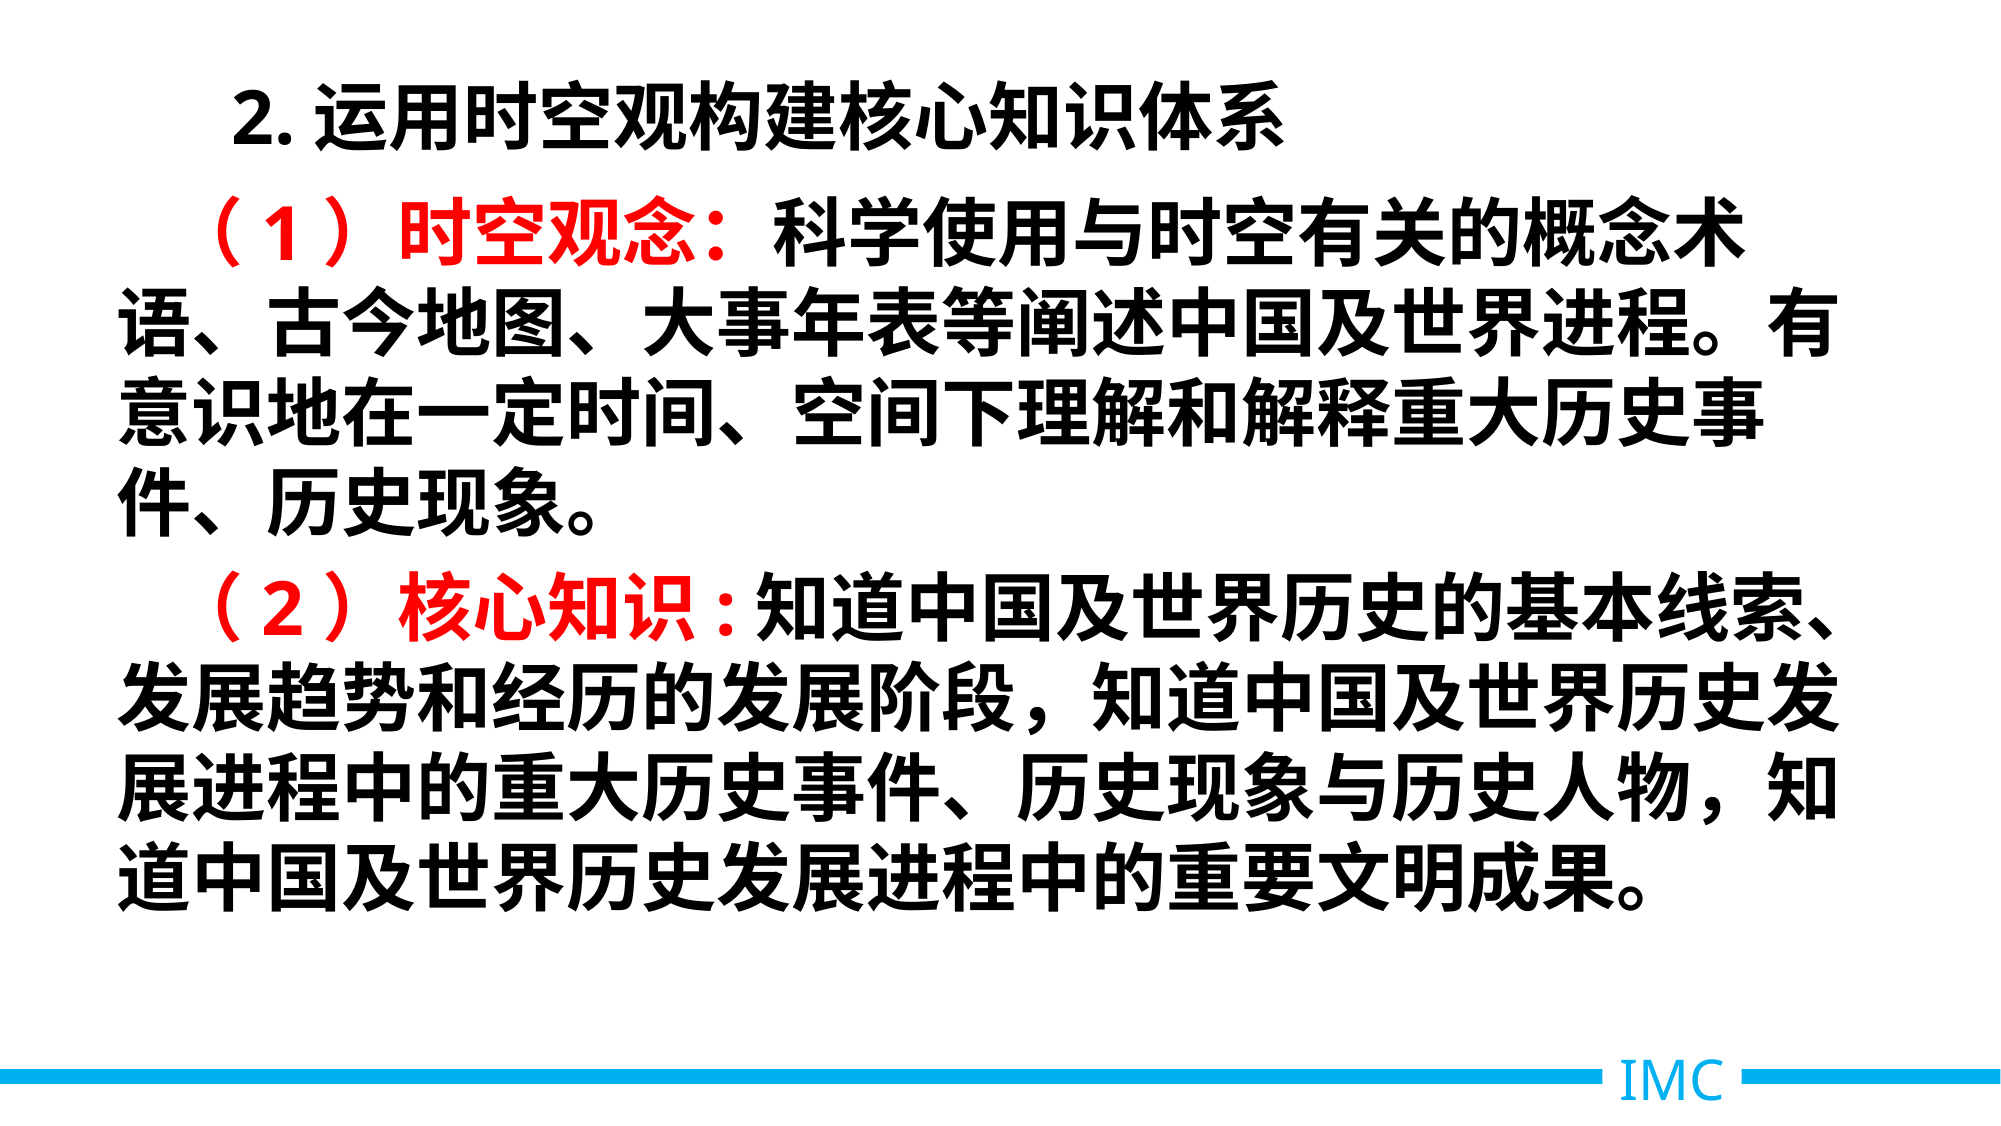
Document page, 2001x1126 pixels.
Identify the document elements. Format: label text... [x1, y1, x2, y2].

title 2.运用时空观构建核心知识体系 [91, 70, 1893, 160]
list （1）时空观念：科学使用与时空有关的概念术语、古今地图、大事年表等阐述中国及世界进程。有意识地在一定时间、空间下理解和解释重大历史事件、历史现象。 （2）核心知识:知道中国及世界历史的基本线索、发展趋势和经历的发展阶段，知道中国及世界历史发展进程中的重大历史事件、历史现象与历史人物，知道中国及世界历史发展进程中的重要文明成果。 [99, 177, 1901, 920]
